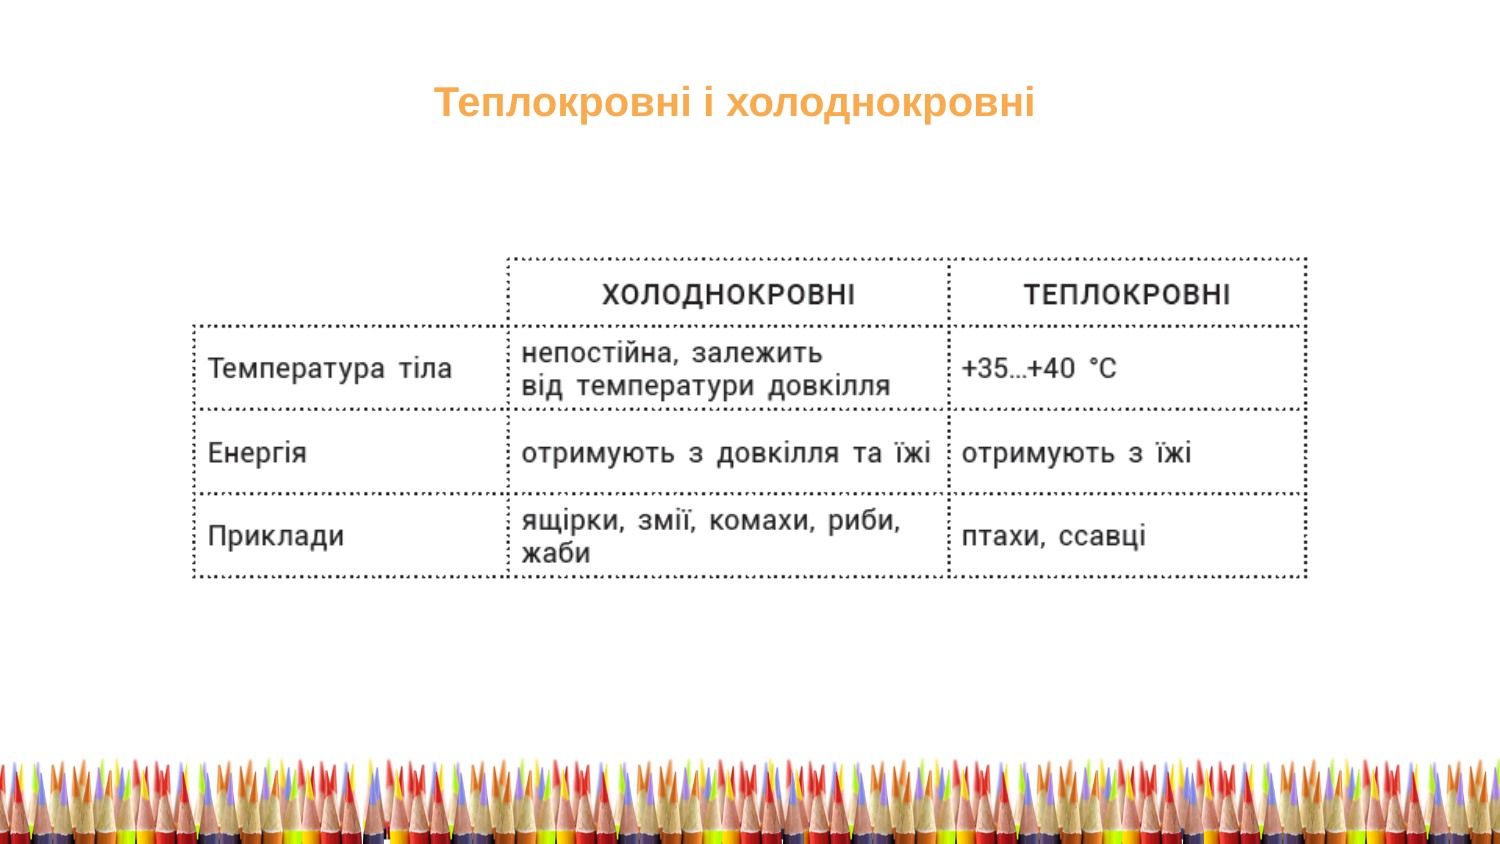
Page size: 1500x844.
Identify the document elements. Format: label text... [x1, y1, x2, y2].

picture [130, 241, 1370, 602]
text_box Теплокровні і холоднокровні [419, 67, 1459, 133]
picture [0, 756, 1500, 844]
